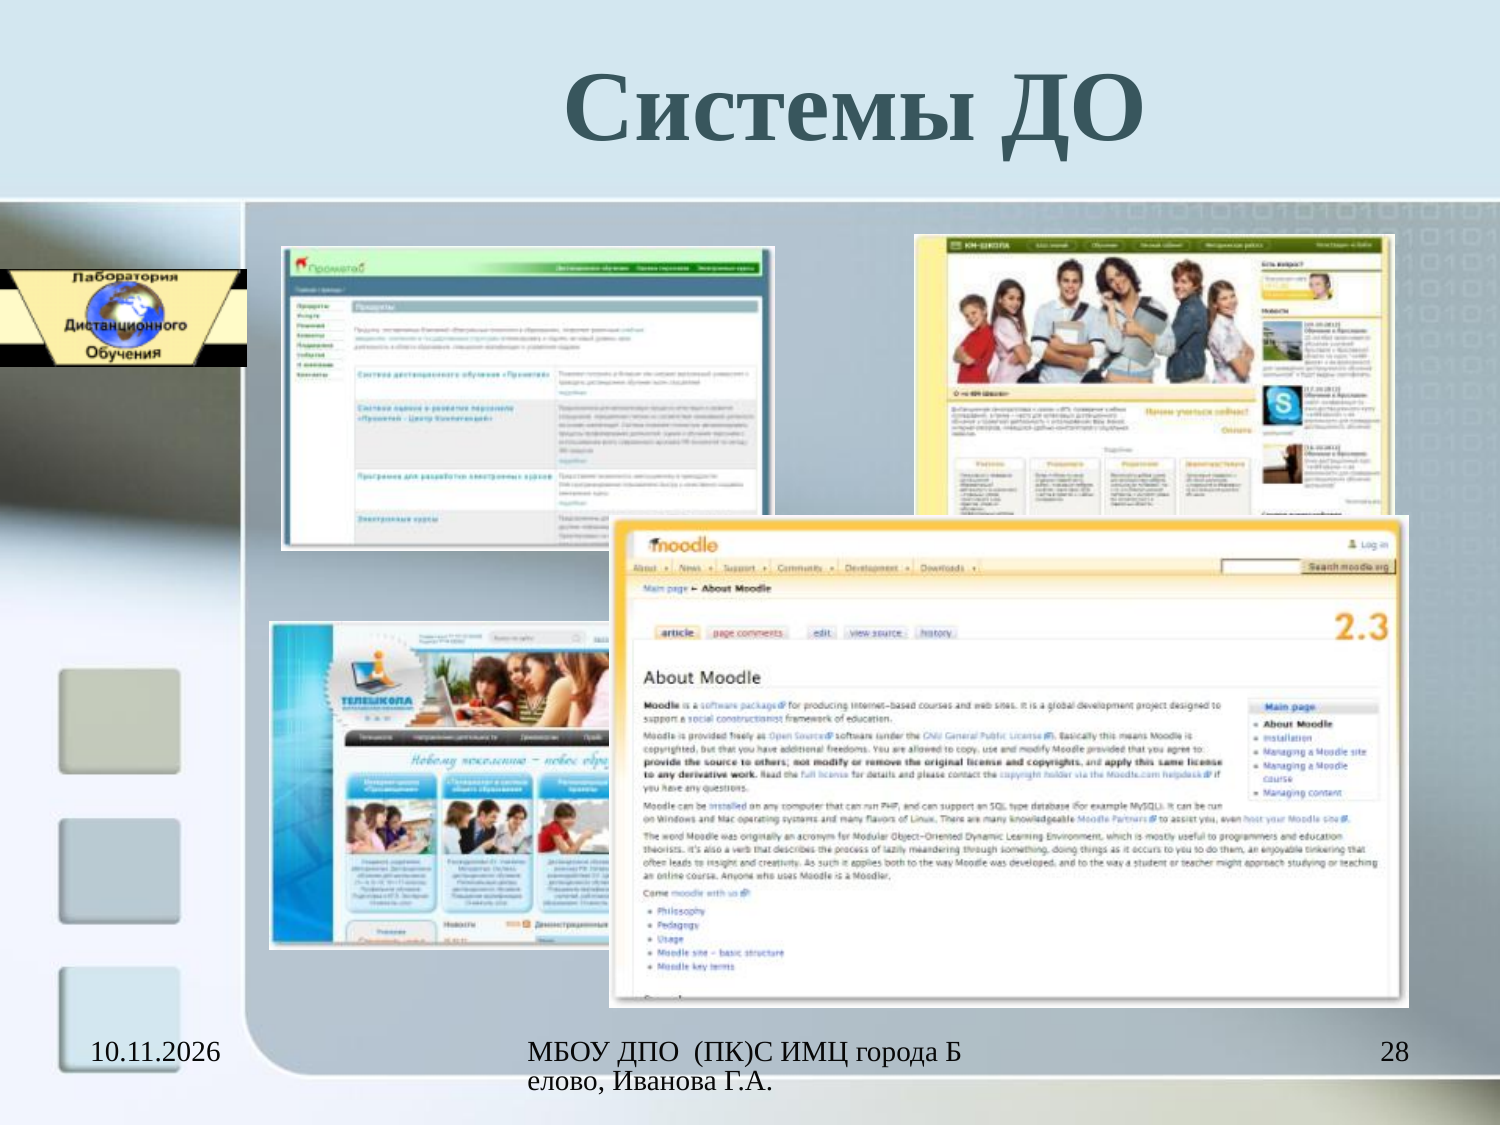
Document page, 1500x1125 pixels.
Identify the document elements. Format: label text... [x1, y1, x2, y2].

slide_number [74, 1024, 426, 1103]
picture [0, 0, 1500, 1125]
title Системы ДО [249, 12, 1462, 188]
footer МБОУ ДПО (ПК)С ИМЦ города Белово, Иванова Г.А. [512, 1024, 988, 1103]
slide_number 28 [1074, 1024, 1426, 1103]
